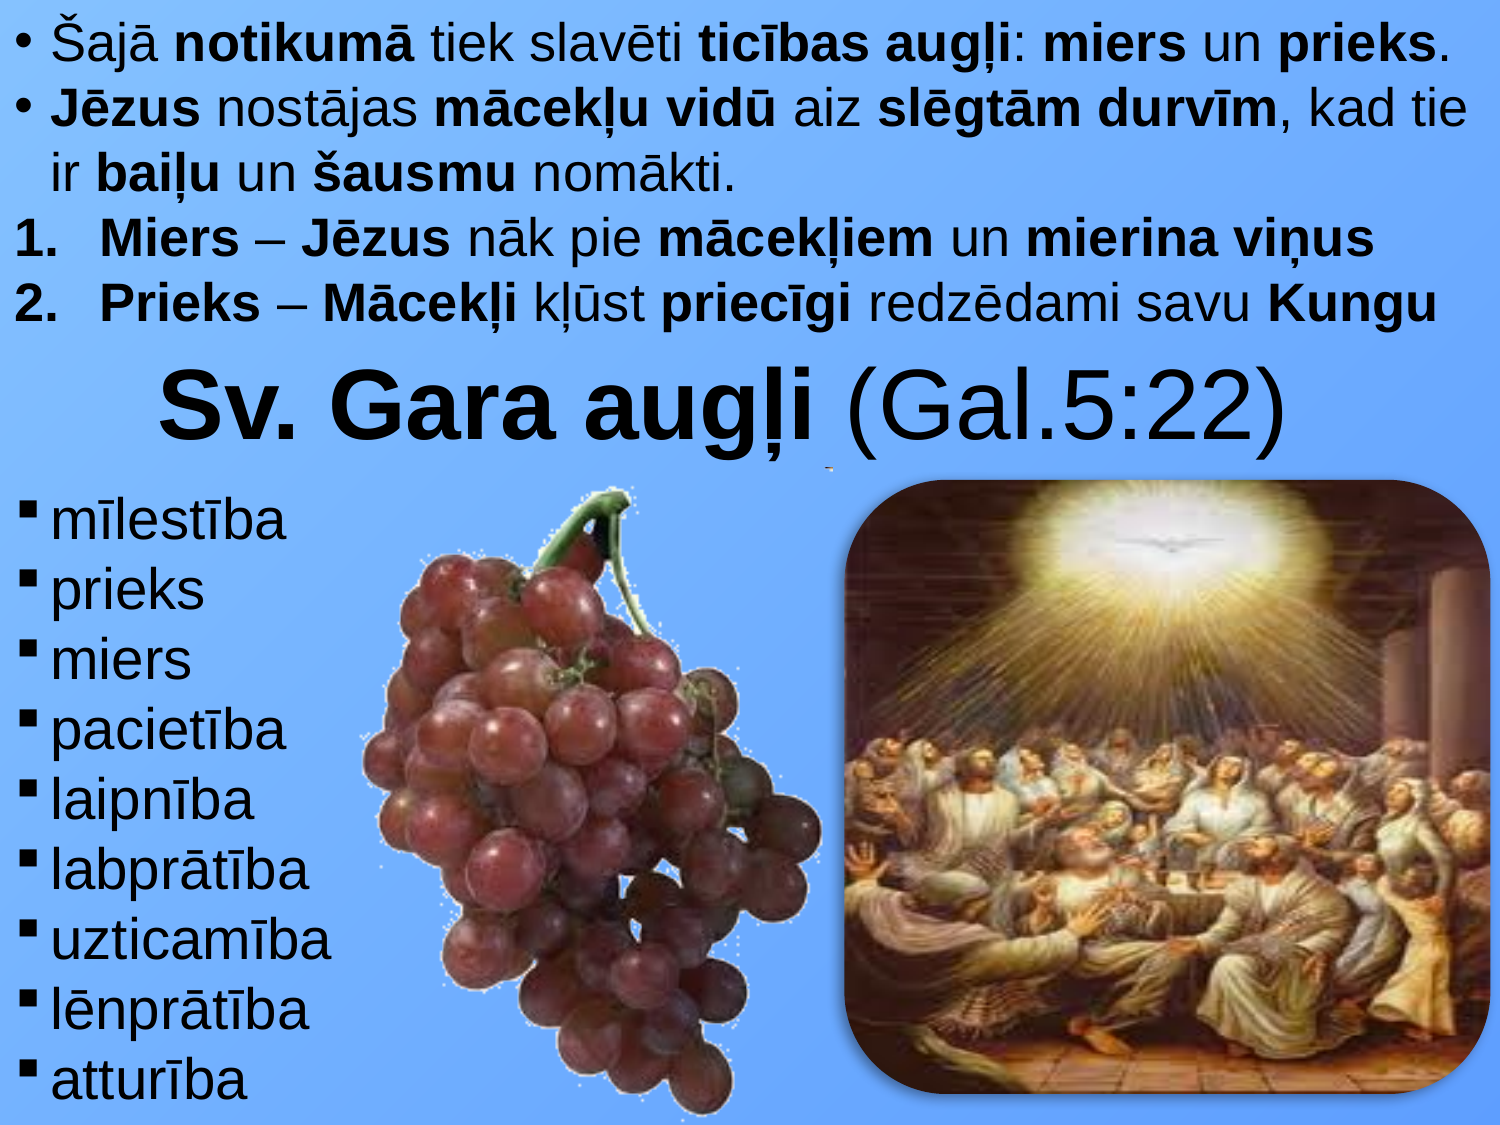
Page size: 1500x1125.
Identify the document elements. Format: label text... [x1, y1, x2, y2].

text_box Šajā notikumā tiek slavēti ticības augļi: miers un prieks. Jēzus nostājas mācekļu vidū aiz slēgtām durvīm, kad tie ir baiļu un šausmu nomākti. Miers – Jēzus nāk pie mācekļiem un mierina viņus Prieks – Mācekļi kļūst priecīgi redzēdami savu Kungu [0, 0, 1500, 340]
picture [844, 479, 1491, 1095]
picture [348, 467, 833, 1125]
title Sv. Gara augļi (Gal.5:22) [0, 354, 1500, 445]
text_box mīlestība prieks miers pacietība laipnība labprātība uzticamība lēnprātība atturība [0, 473, 343, 1119]
